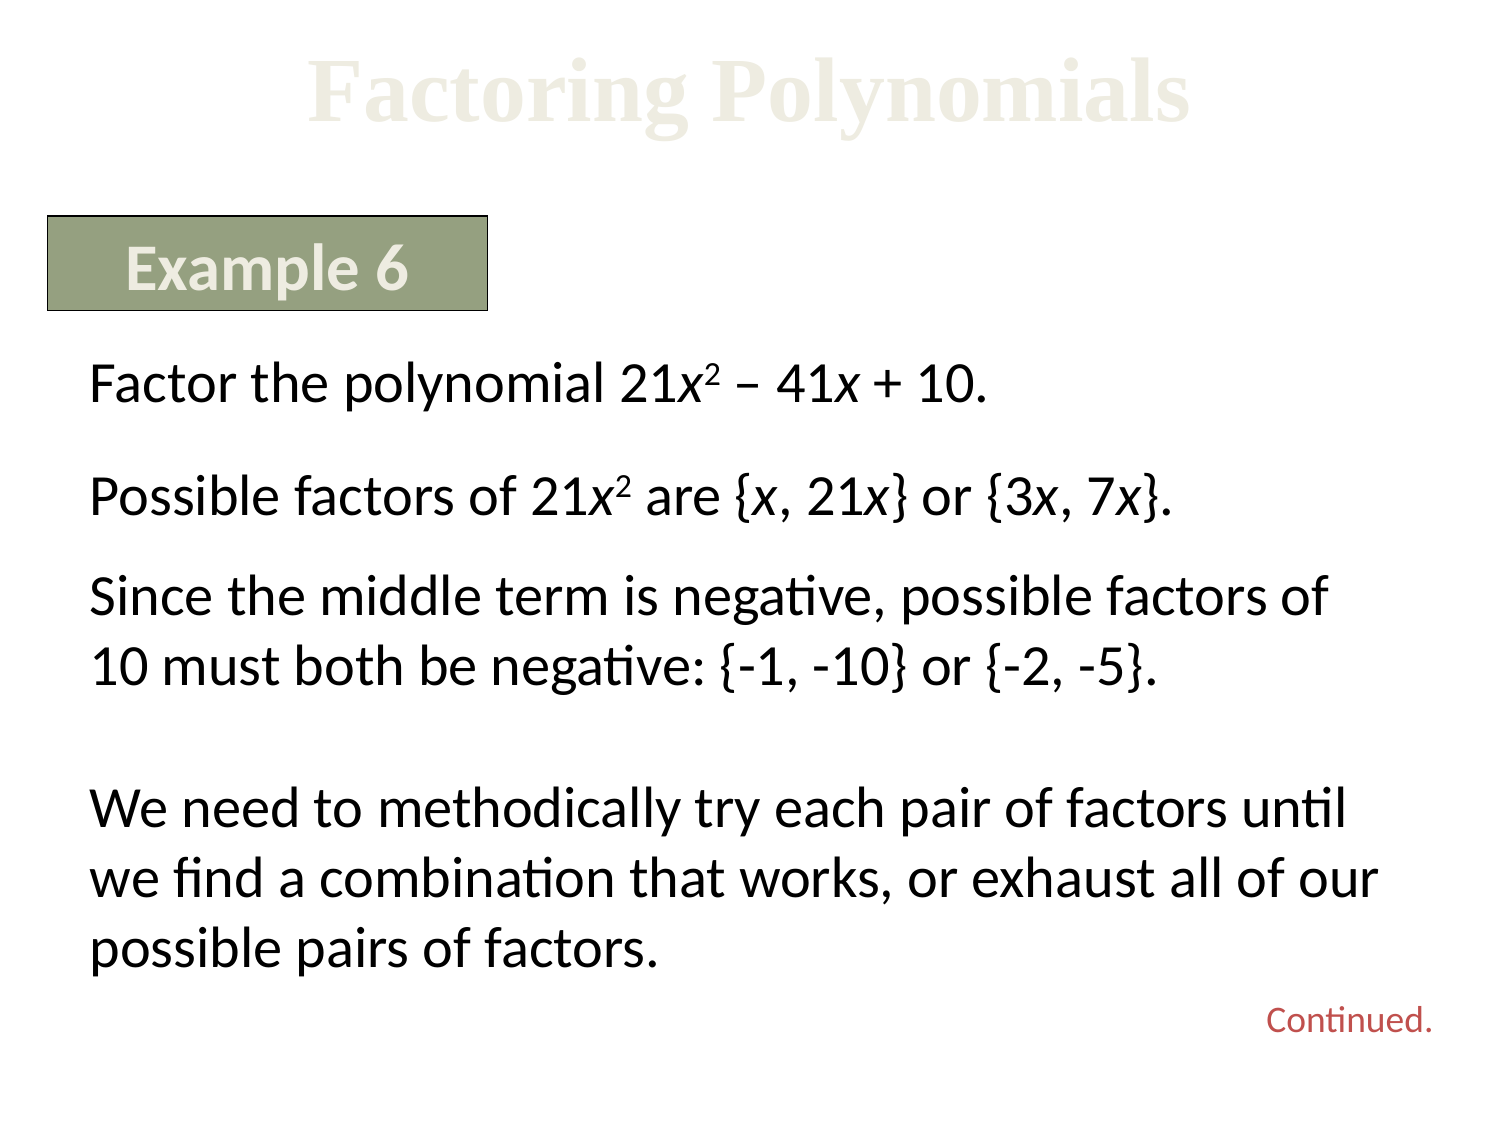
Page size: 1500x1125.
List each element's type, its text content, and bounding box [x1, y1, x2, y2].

text_box Continued. [1251, 987, 1449, 1048]
text_box Factoring Polynomials [74, 35, 1425, 136]
text_box Since the middle term is negative, possible factors of 10 must both be negative: {-1, -10} or {-2, -5}. [74, 549, 1413, 705]
text_box Factor the polynomial 21x2 – 41x + 10. [75, 337, 1388, 422]
text_box Example 6 [47, 215, 488, 311]
text_box We need to methodically try each pair of factors until we find a combination that works, or exhaust all of our possible pairs of factors. [74, 762, 1413, 987]
text_box Possible factors of 21x2 are {x, 21x} or {3x, 7x}. [75, 449, 1400, 535]
